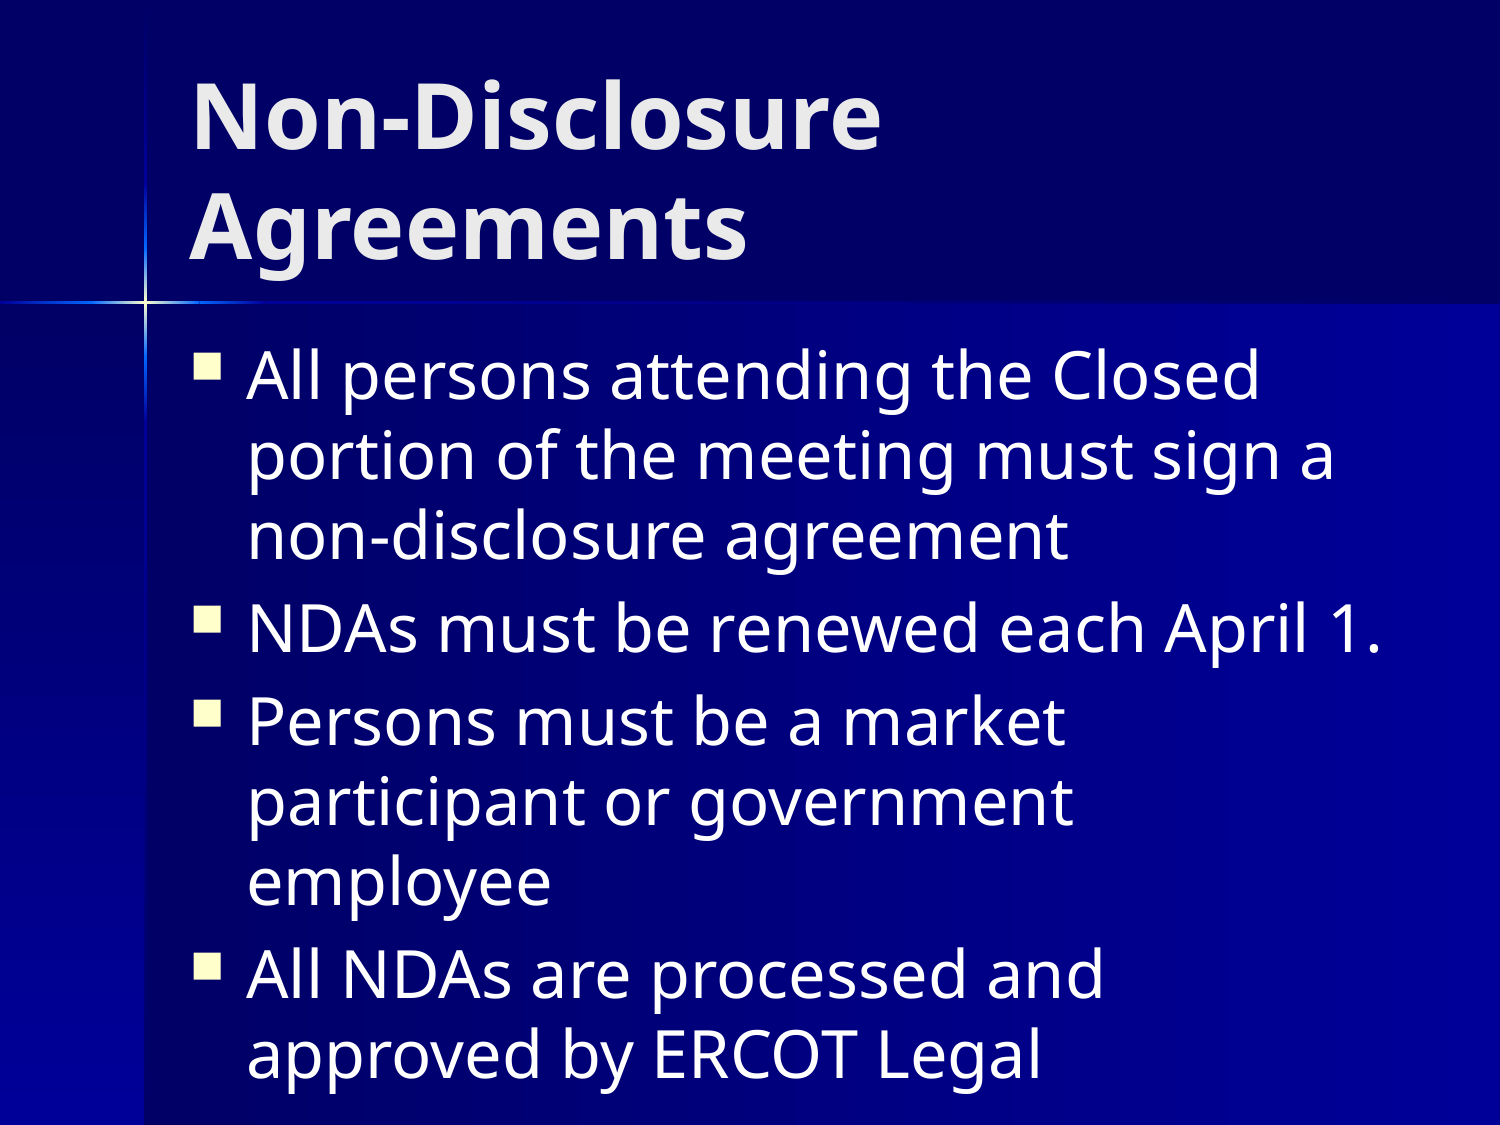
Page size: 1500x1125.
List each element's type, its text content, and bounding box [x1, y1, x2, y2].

list All persons attending the Closed portion of the meeting must sign a non-disclosure agreement NDAs must be renewed each April 1. Persons must be a market participant or government employee All NDAs are processed and approved by ERCOT Legal [174, 324, 1413, 1000]
title Non-Disclosure Agreements [174, 50, 1413, 285]
